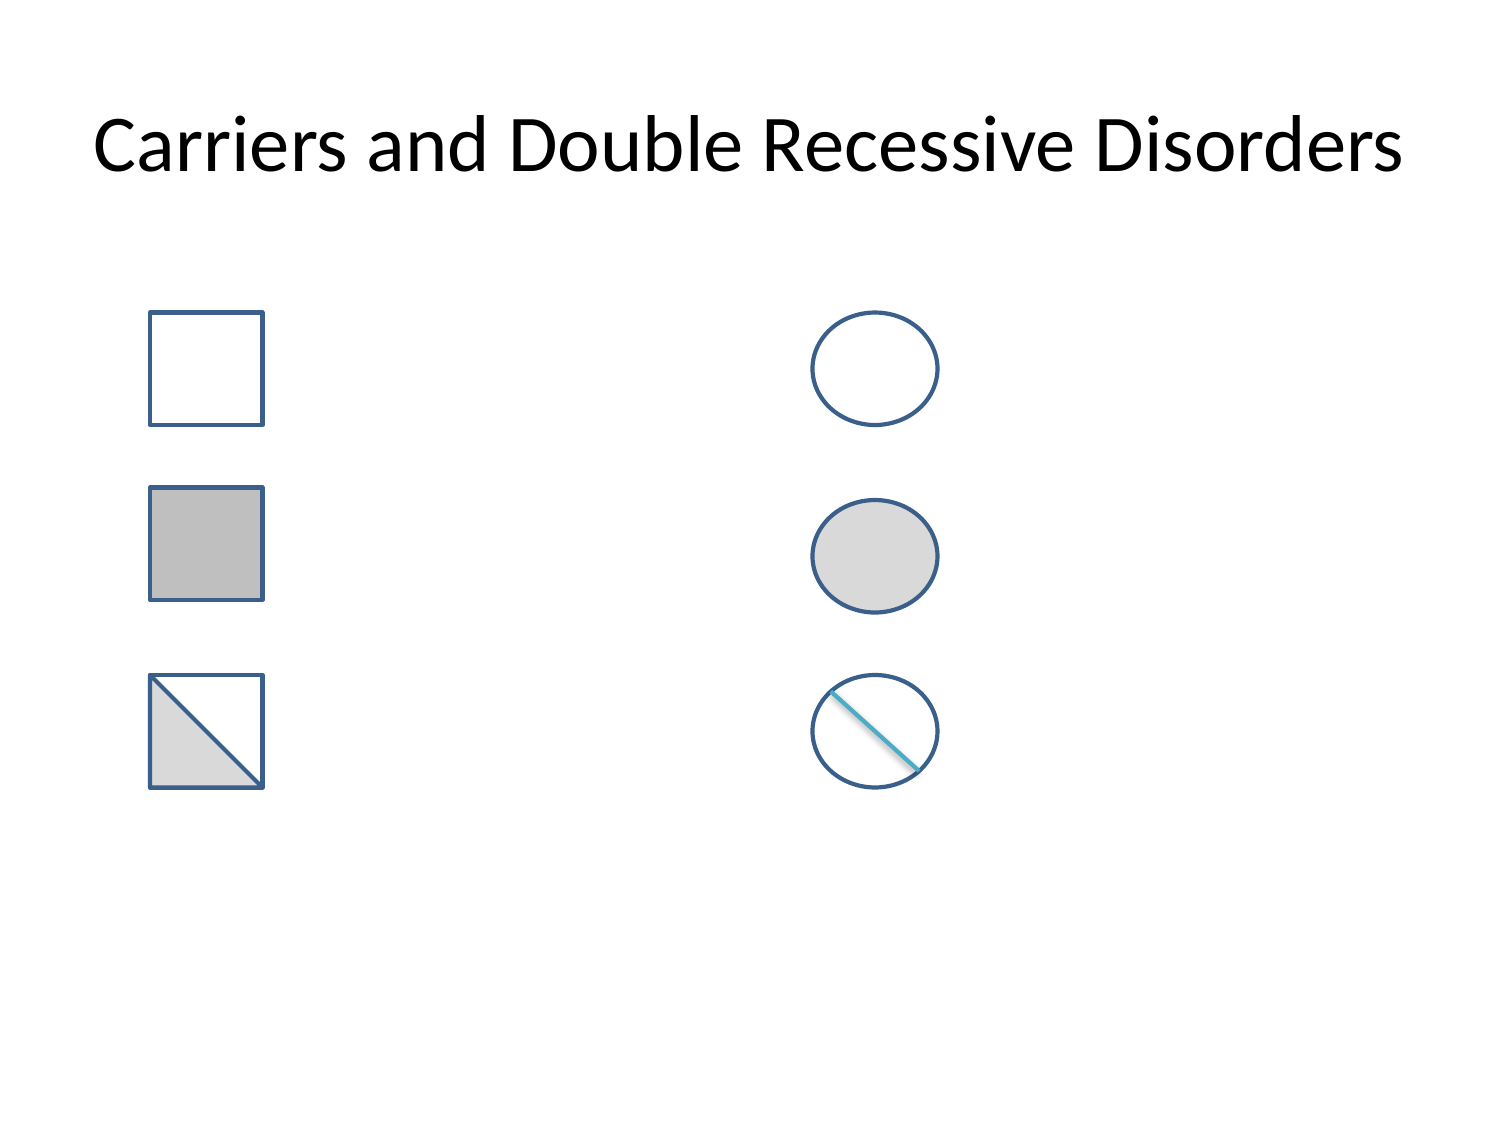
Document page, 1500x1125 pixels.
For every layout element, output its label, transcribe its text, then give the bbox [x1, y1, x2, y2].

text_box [834, 686, 915, 776]
text_box [847, 784, 903, 790]
text_box [148, 485, 265, 602]
text_box [148, 310, 265, 427]
text_box [810, 497, 940, 615]
text_box [810, 691, 829, 773]
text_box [149, 674, 263, 788]
title Carriers and Double Recessive Disorders [75, 45, 1425, 233]
text_box [834, 672, 940, 771]
text_box [810, 310, 940, 428]
